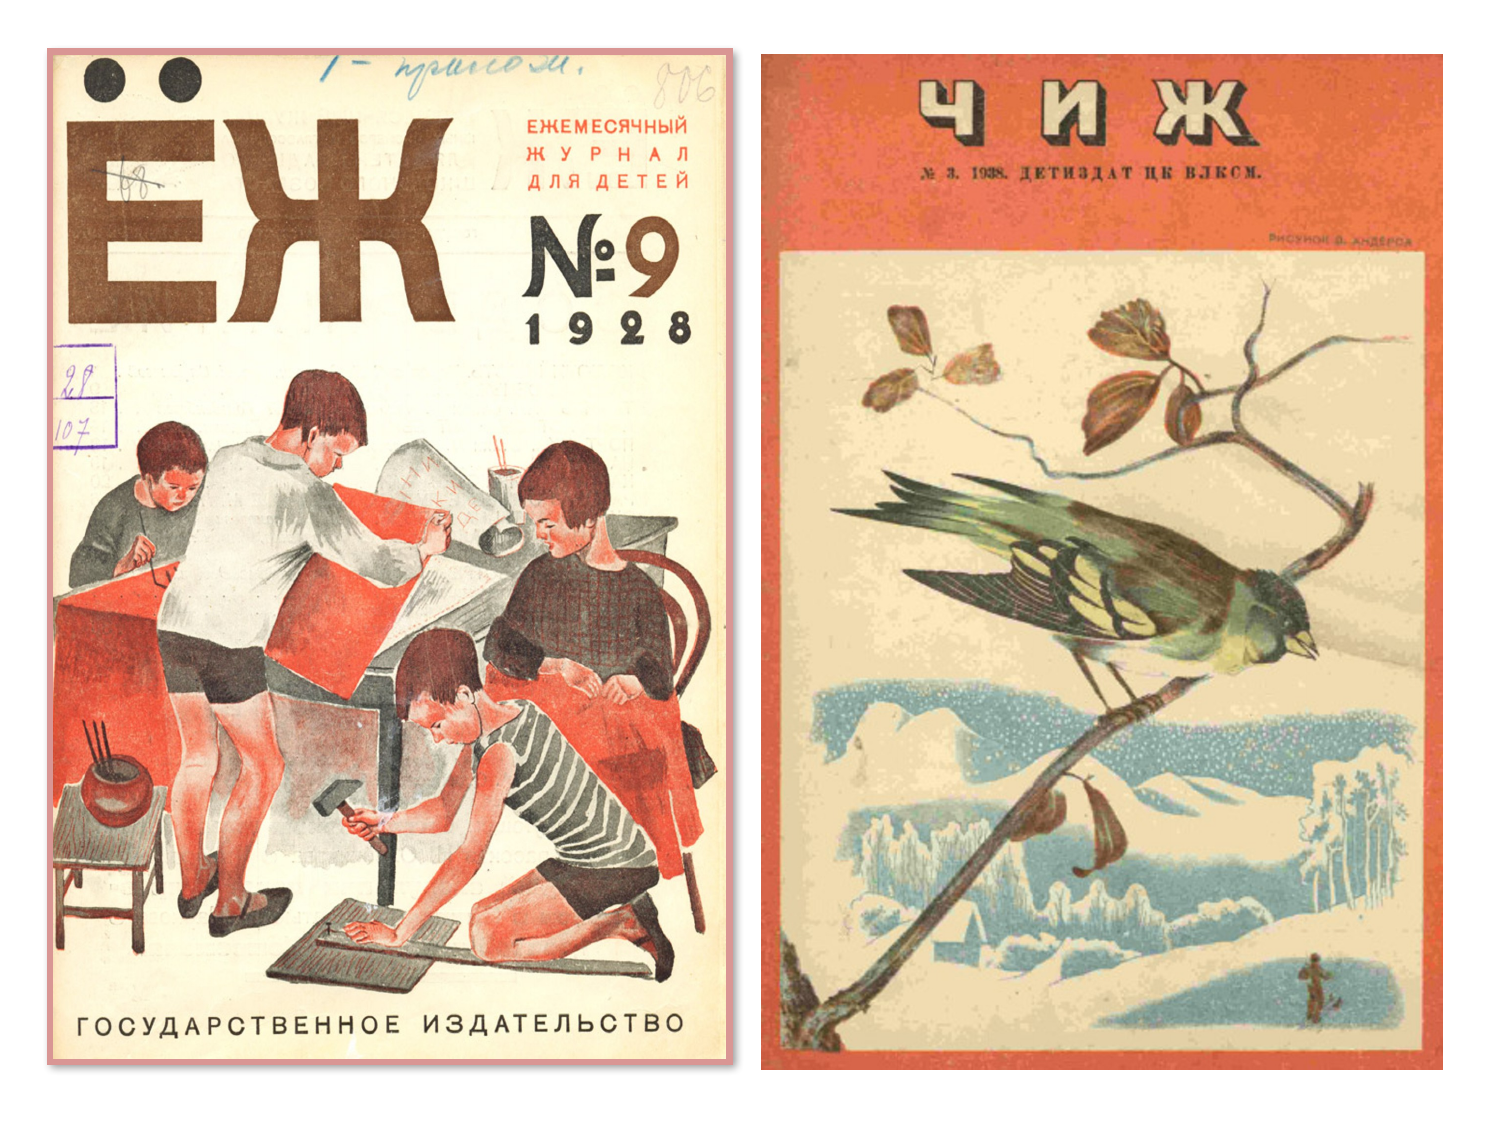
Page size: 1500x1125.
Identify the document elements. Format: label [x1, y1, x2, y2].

picture [761, 54, 1443, 1070]
picture [52, 54, 727, 1059]
